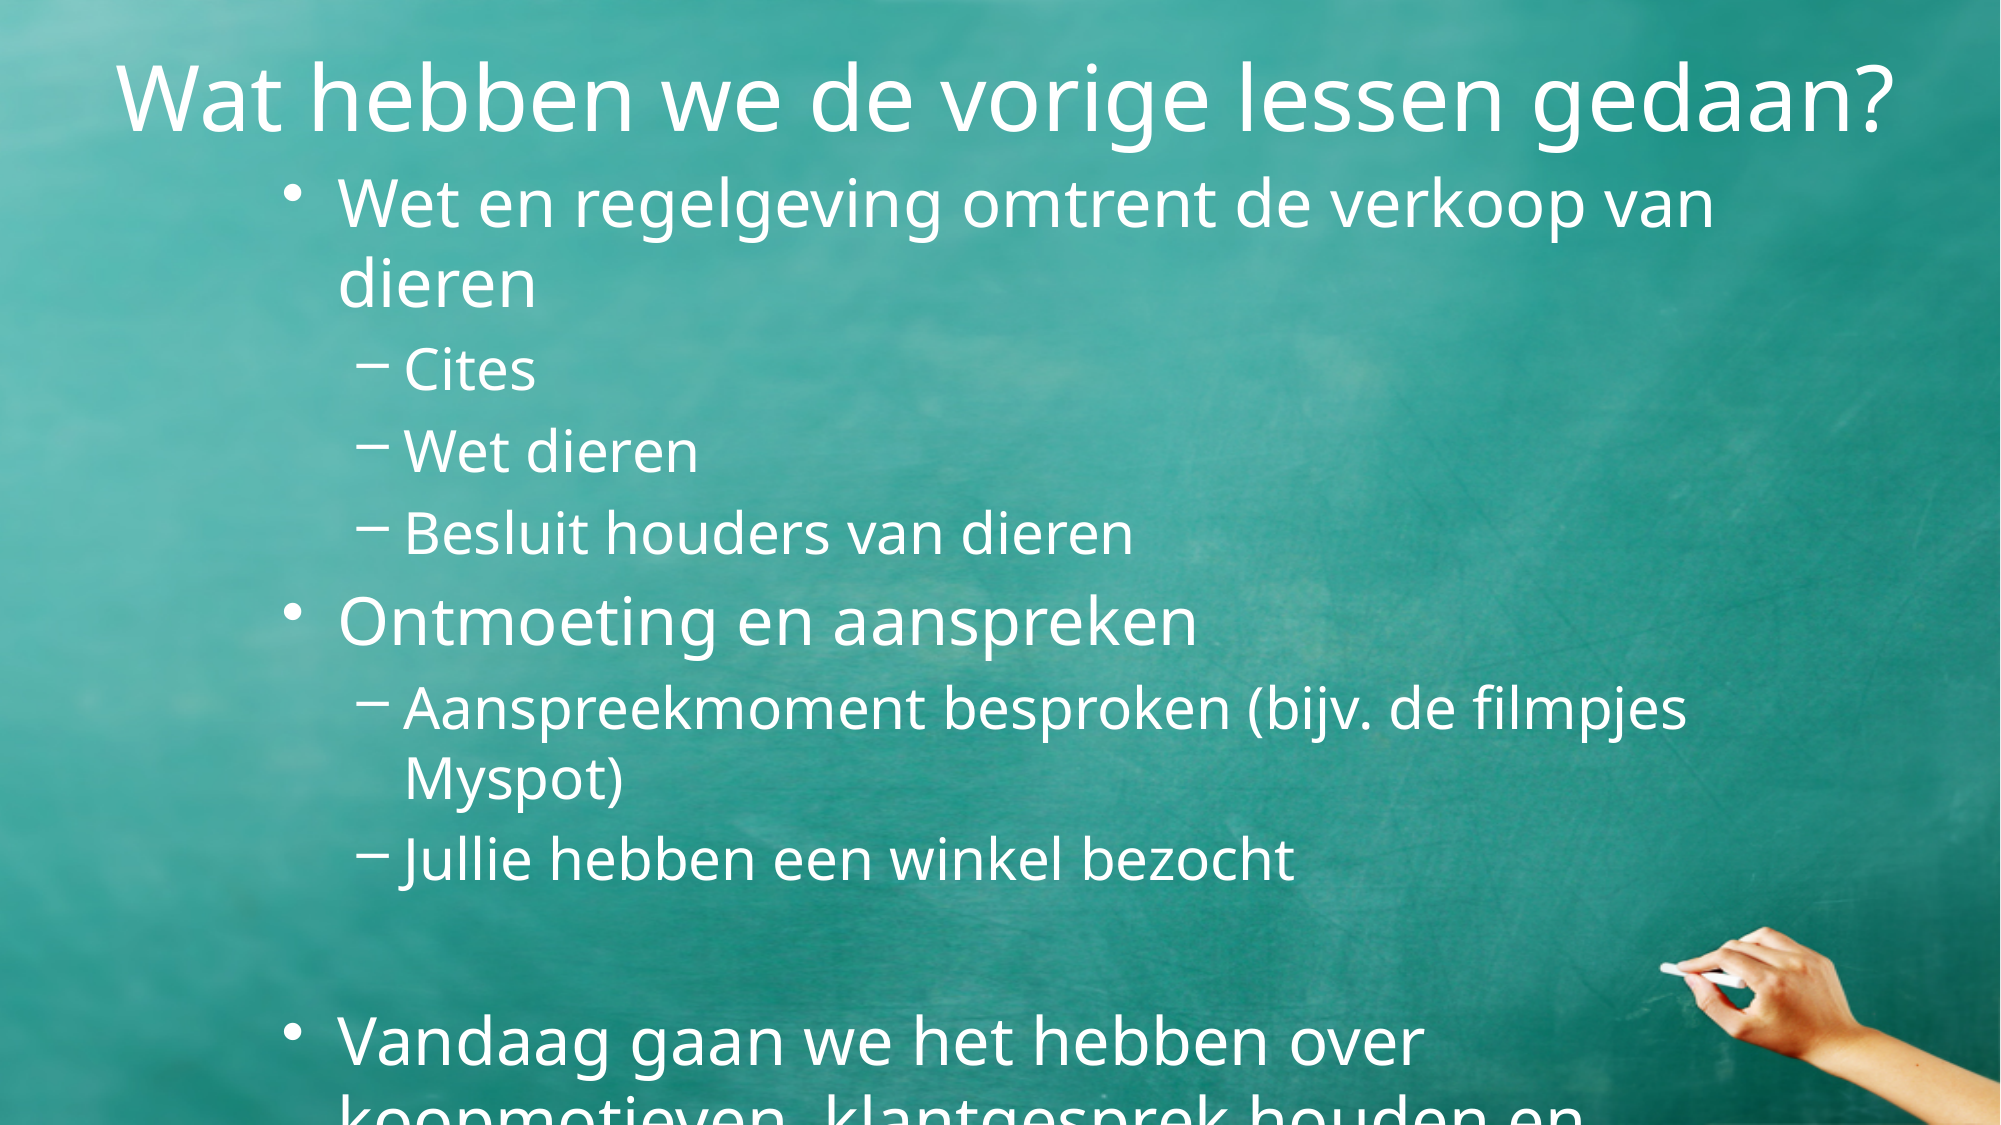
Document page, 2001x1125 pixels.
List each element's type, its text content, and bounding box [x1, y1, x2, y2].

picture [0, 0, 2001, 1125]
title Wat hebben we de vorige lessen gedaan? [52, 35, 1961, 154]
list Wet en regelgeving omtrent de verkoop van dieren Cites Wet dieren Besluit houders van dieren Ontmoeting en aanspreken Aanspreekmoment besproken (bijv. de filmpjes Myspot) Jullie hebben een winkel bezocht Vandaag gaan we het hebben over koopmotieven, klantgesprek houden en communicatie [266, 153, 1867, 1075]
